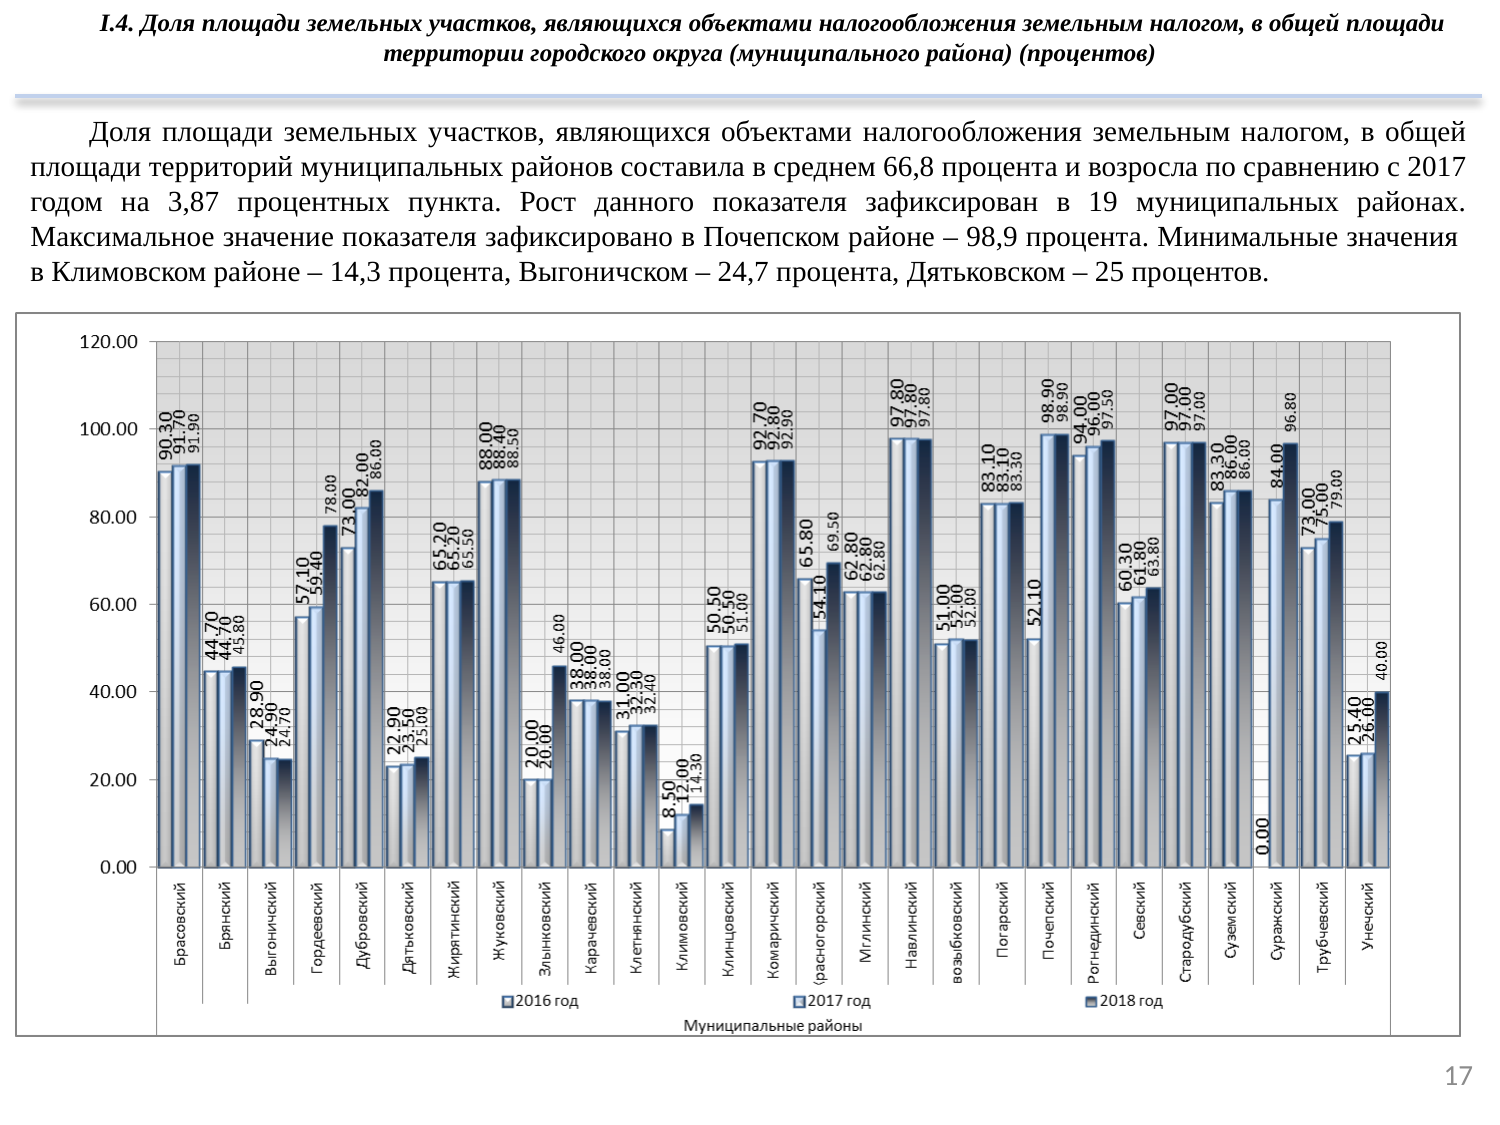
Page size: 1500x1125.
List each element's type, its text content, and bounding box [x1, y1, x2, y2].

text_box I.4. Доля площади земельных участков, являющихся объектами налогообложения земельным налогом, в общей площади территории городского округа (муниципального района) (процентов) [52, 0, 1494, 74]
text_box Доля площади земельных участков, являющихся объектами налогообложения земельным налогом, в общей площади территорий муниципальных районов составила в среднем 66,8 процента и возросла по сравнению с 2017 годом на 3,87 процентных пункта. Рост данного показателя зафиксирован в 19 муниципальных районах. Максимальное значение показателя зафиксировано в Почепском районе – 98,9 процента. Минимальные значения в Климовском районе – 14,3 процента, Выгоничском – 24,7 процента, Дятьковском – 25 процентов. [15, 105, 1483, 295]
slide_number 17 [1399, 1034, 1488, 1113]
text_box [6, 305, 1468, 1044]
